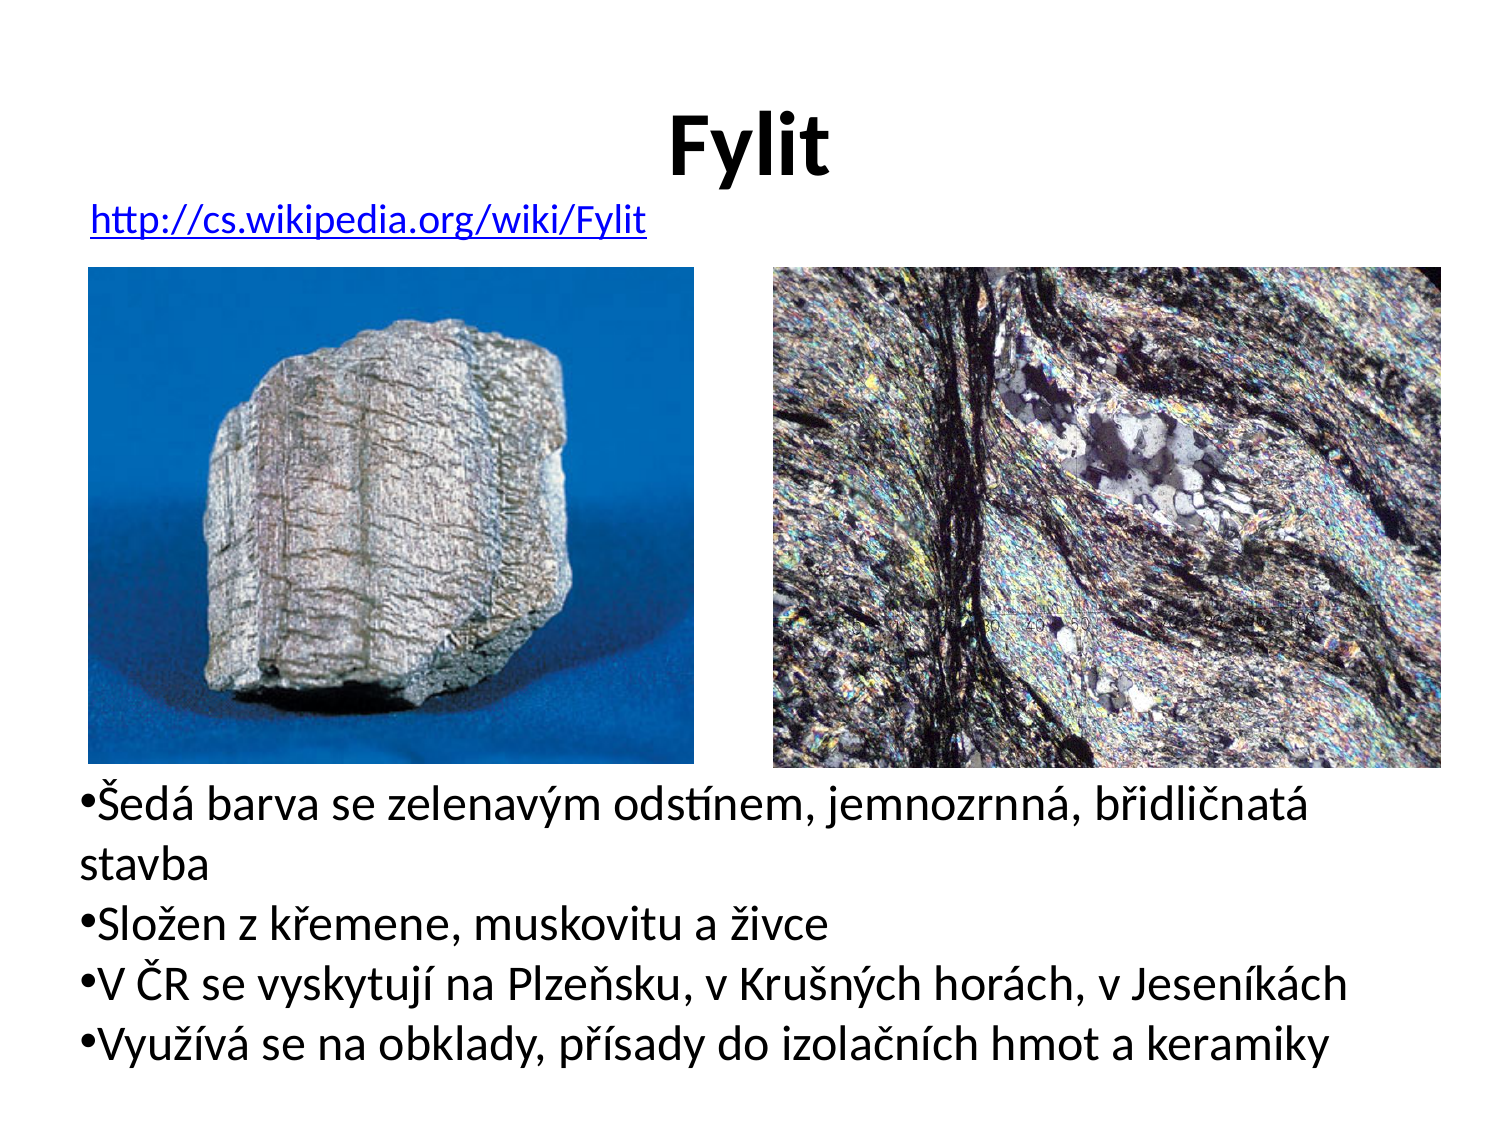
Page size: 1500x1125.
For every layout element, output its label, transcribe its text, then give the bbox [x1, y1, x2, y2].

text_box Šedá barva se zelenavým odstínem, jemnozrnná, břidličnatá stavba Složen z křemene, muskovitu a živce V ČR se vyskytují na Plzeňsku, v Krušných horách, v Jeseníkách Využívá se na obklady, přísady do izolačních hmot a keramiky [64, 763, 1459, 1078]
title Fylit [75, 45, 1425, 233]
list http://cs.wikipedia.org/wiki/Fylit [75, 184, 738, 763]
picture [773, 266, 1442, 768]
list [88, 266, 695, 764]
